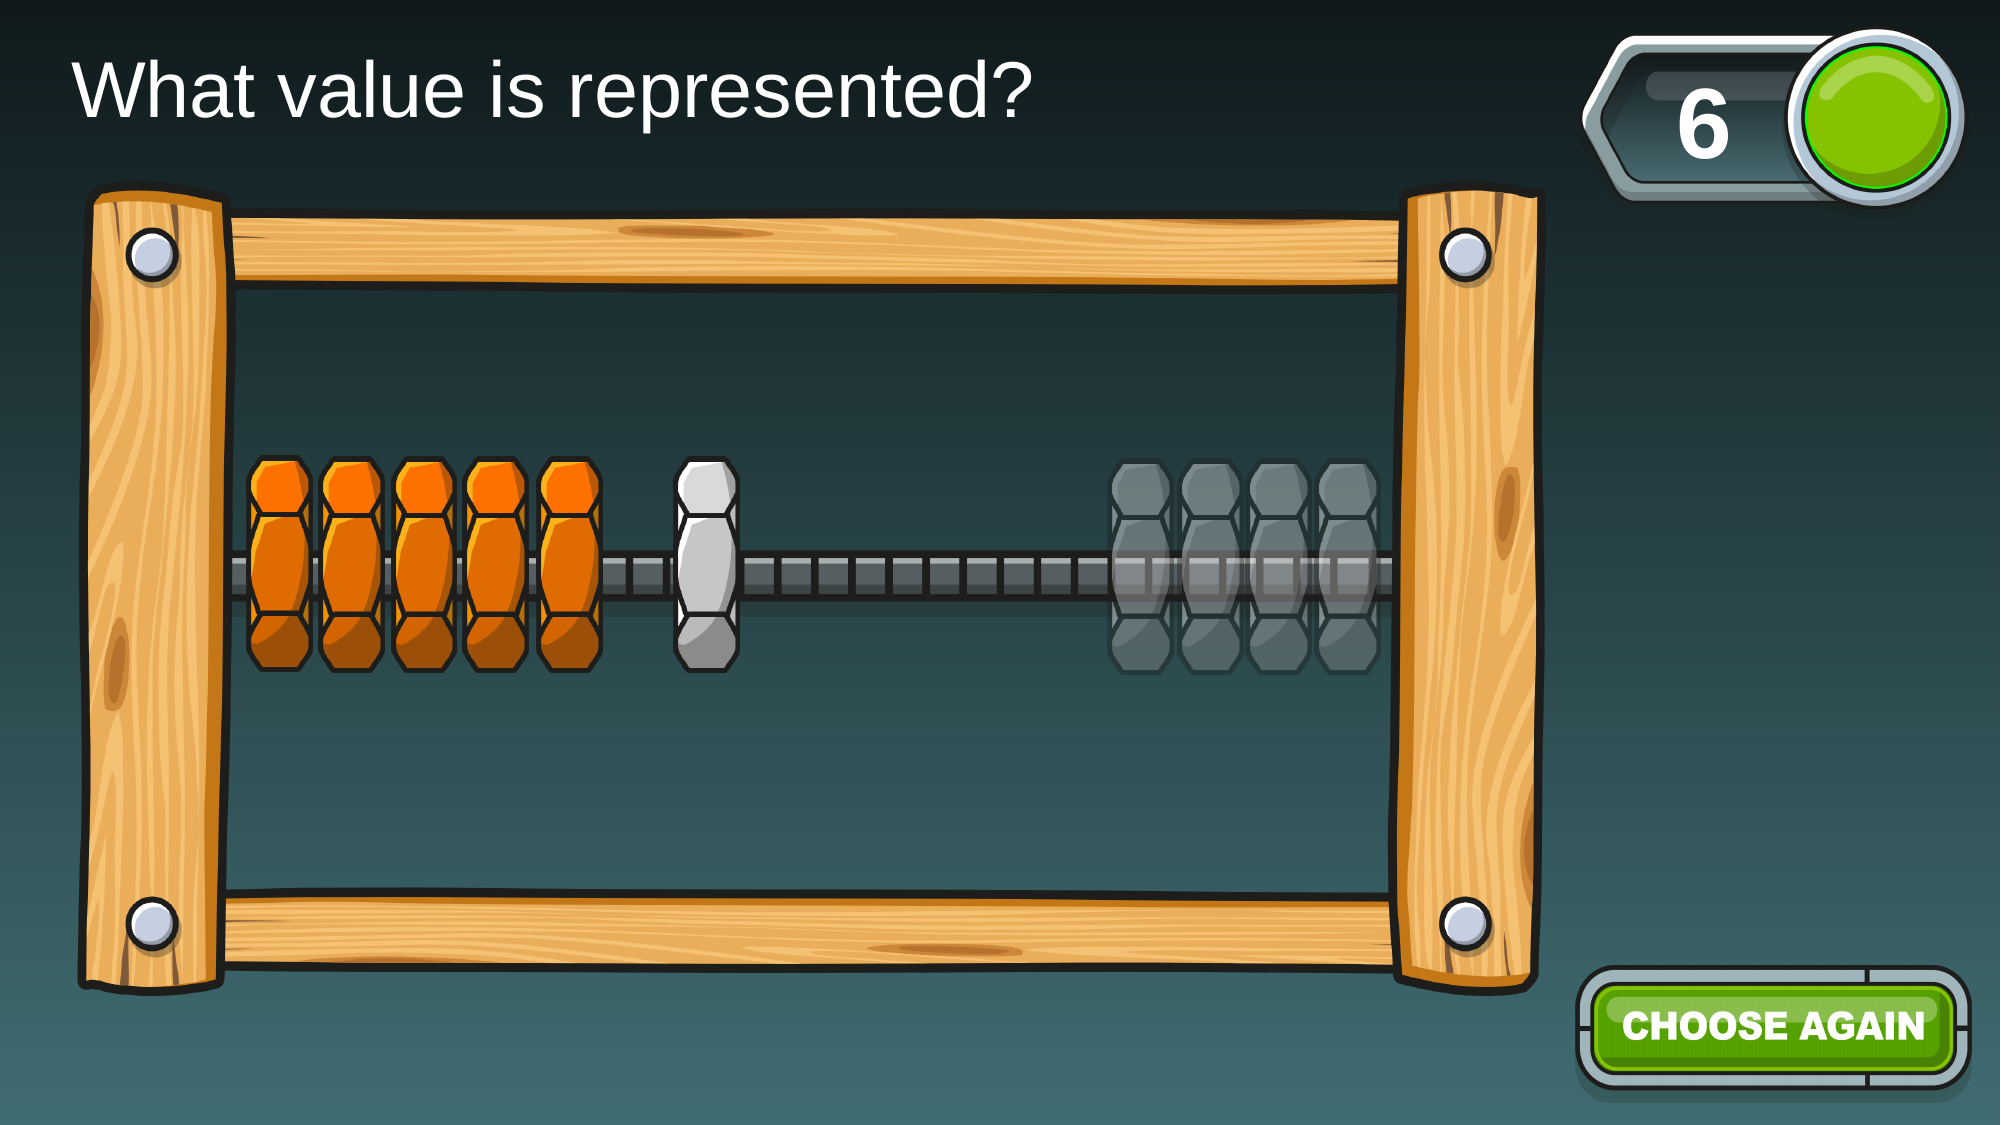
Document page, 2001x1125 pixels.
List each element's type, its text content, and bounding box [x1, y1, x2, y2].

picture [1575, 25, 1971, 221]
picture [1575, 965, 1972, 1104]
picture [77, 181, 1546, 997]
text_box What value is represented? [56, 30, 1059, 182]
